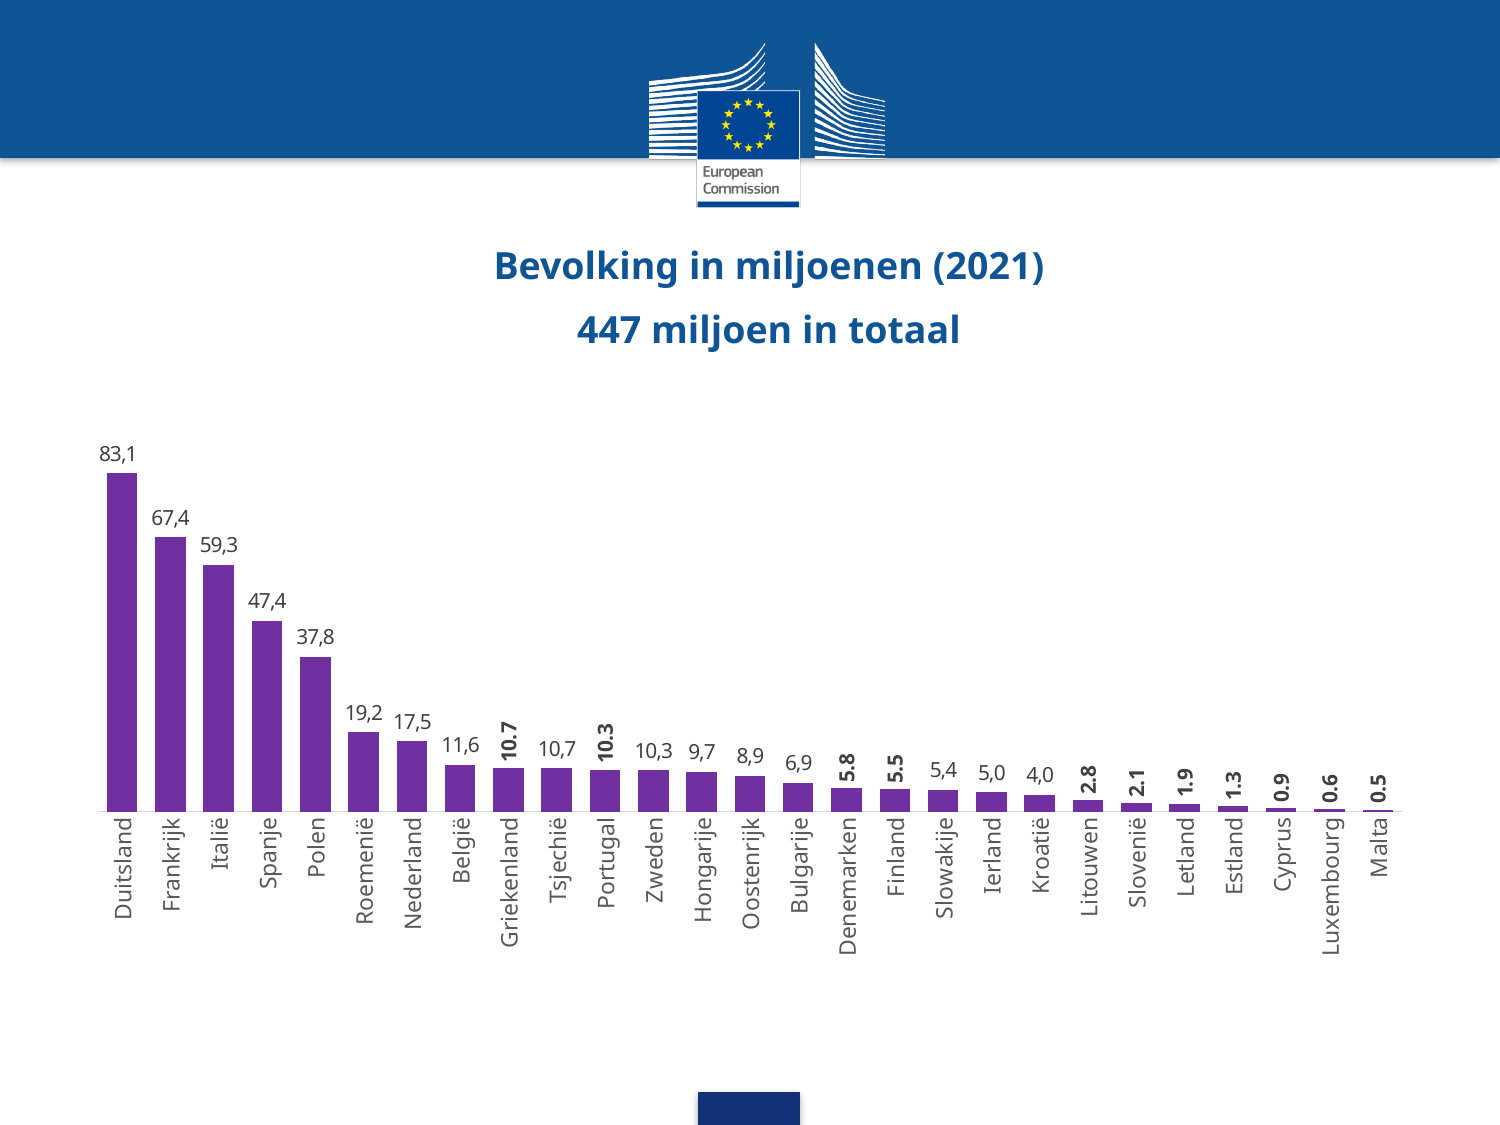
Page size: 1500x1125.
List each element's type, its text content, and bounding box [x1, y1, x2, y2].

picture [649, 42, 885, 195]
title Bevolking in miljoenen (2021) 447 miljoen in totaal [64, 195, 1415, 399]
chart [74, 408, 1426, 988]
